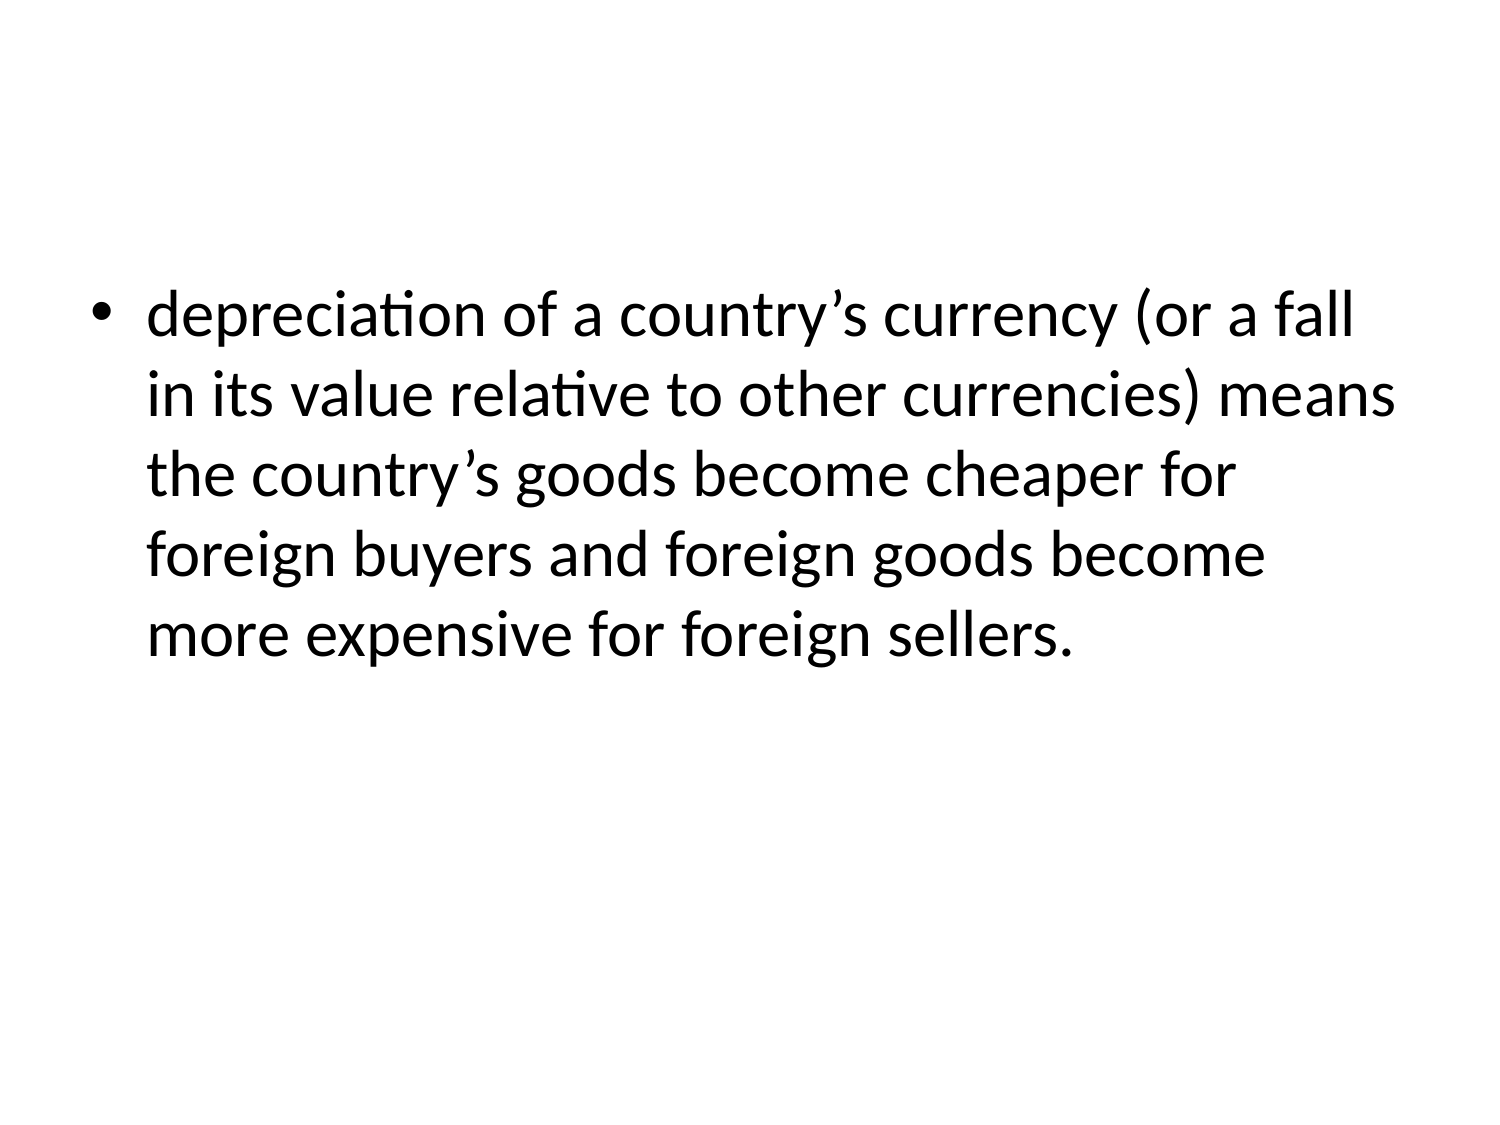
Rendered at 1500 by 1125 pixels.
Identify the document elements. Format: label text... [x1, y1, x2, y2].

list depreciation of a country’s currency (or a fall in its value relative to other currencies) means the country’s goods become cheaper for foreign buyers and foreign goods become more expensive for foreign sellers. [75, 262, 1425, 1005]
